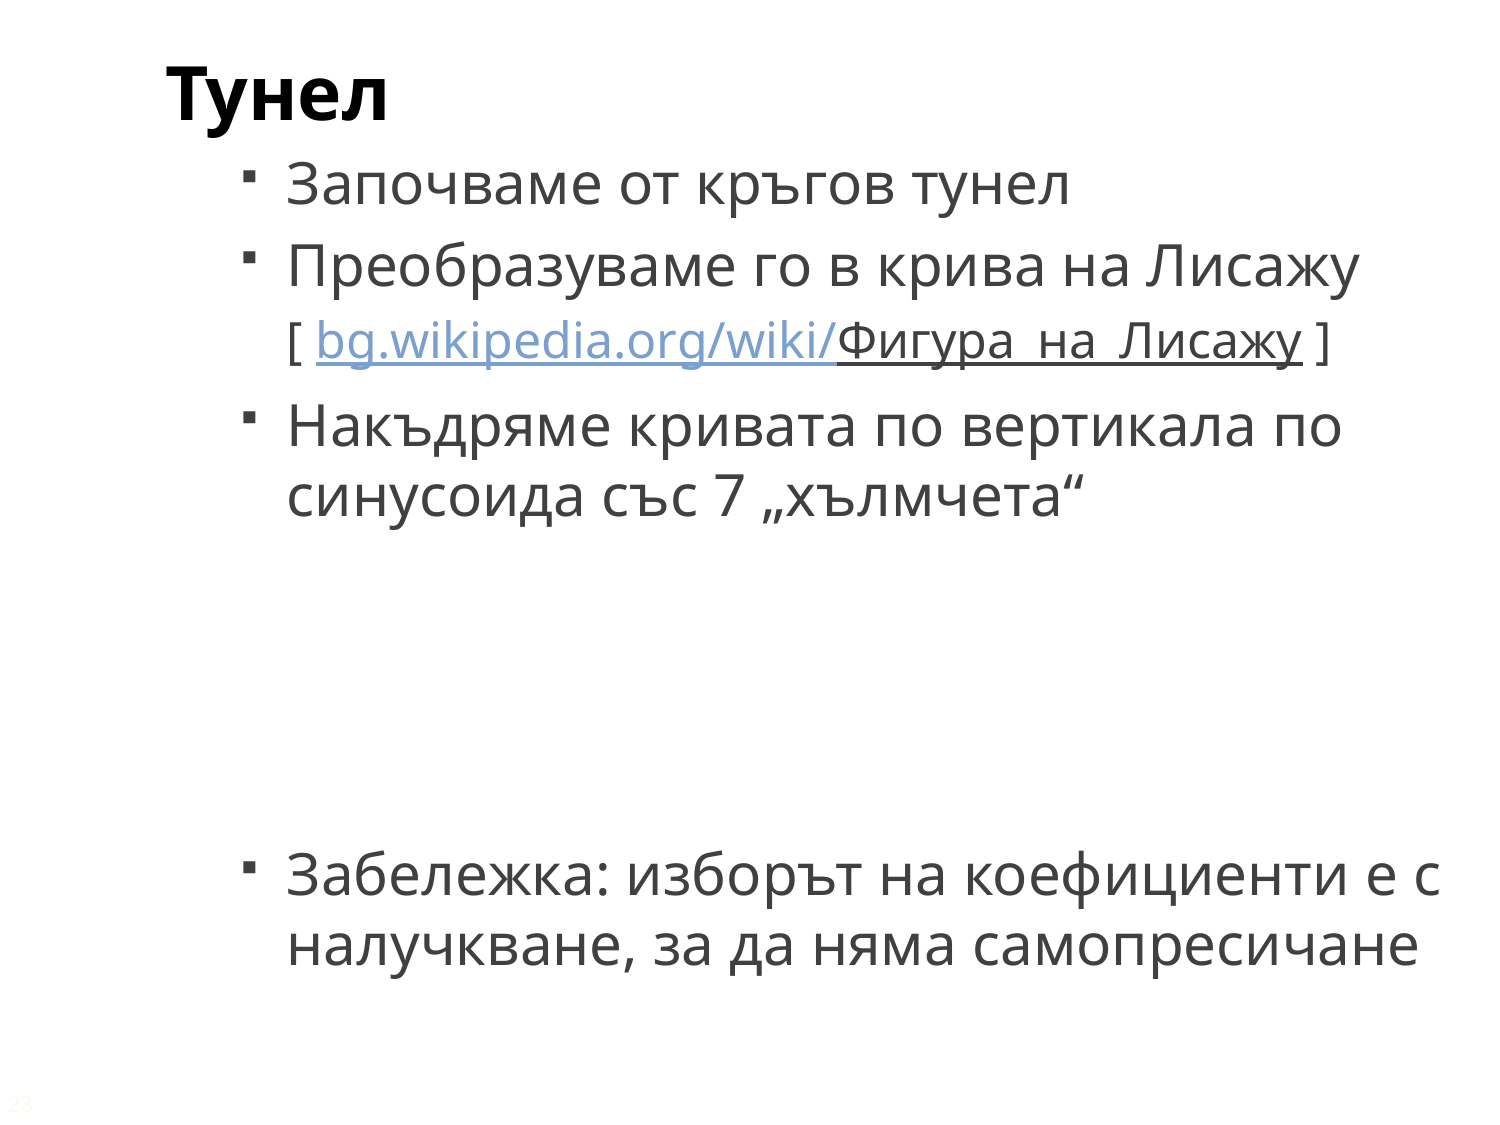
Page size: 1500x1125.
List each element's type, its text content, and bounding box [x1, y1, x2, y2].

list Тунел Започваме от кръгов тунел Преобразуваме го в крива на Лисажу [ bg.wikipedia.org/wiki/Фигура_на_Лисажу ] Накъдряме кривата по вертикала по синусоида със 7 „хълмчета“ Забележка: изборът на коефициенти е с налучкване, за да няма самопресичане [150, 37, 1488, 1113]
